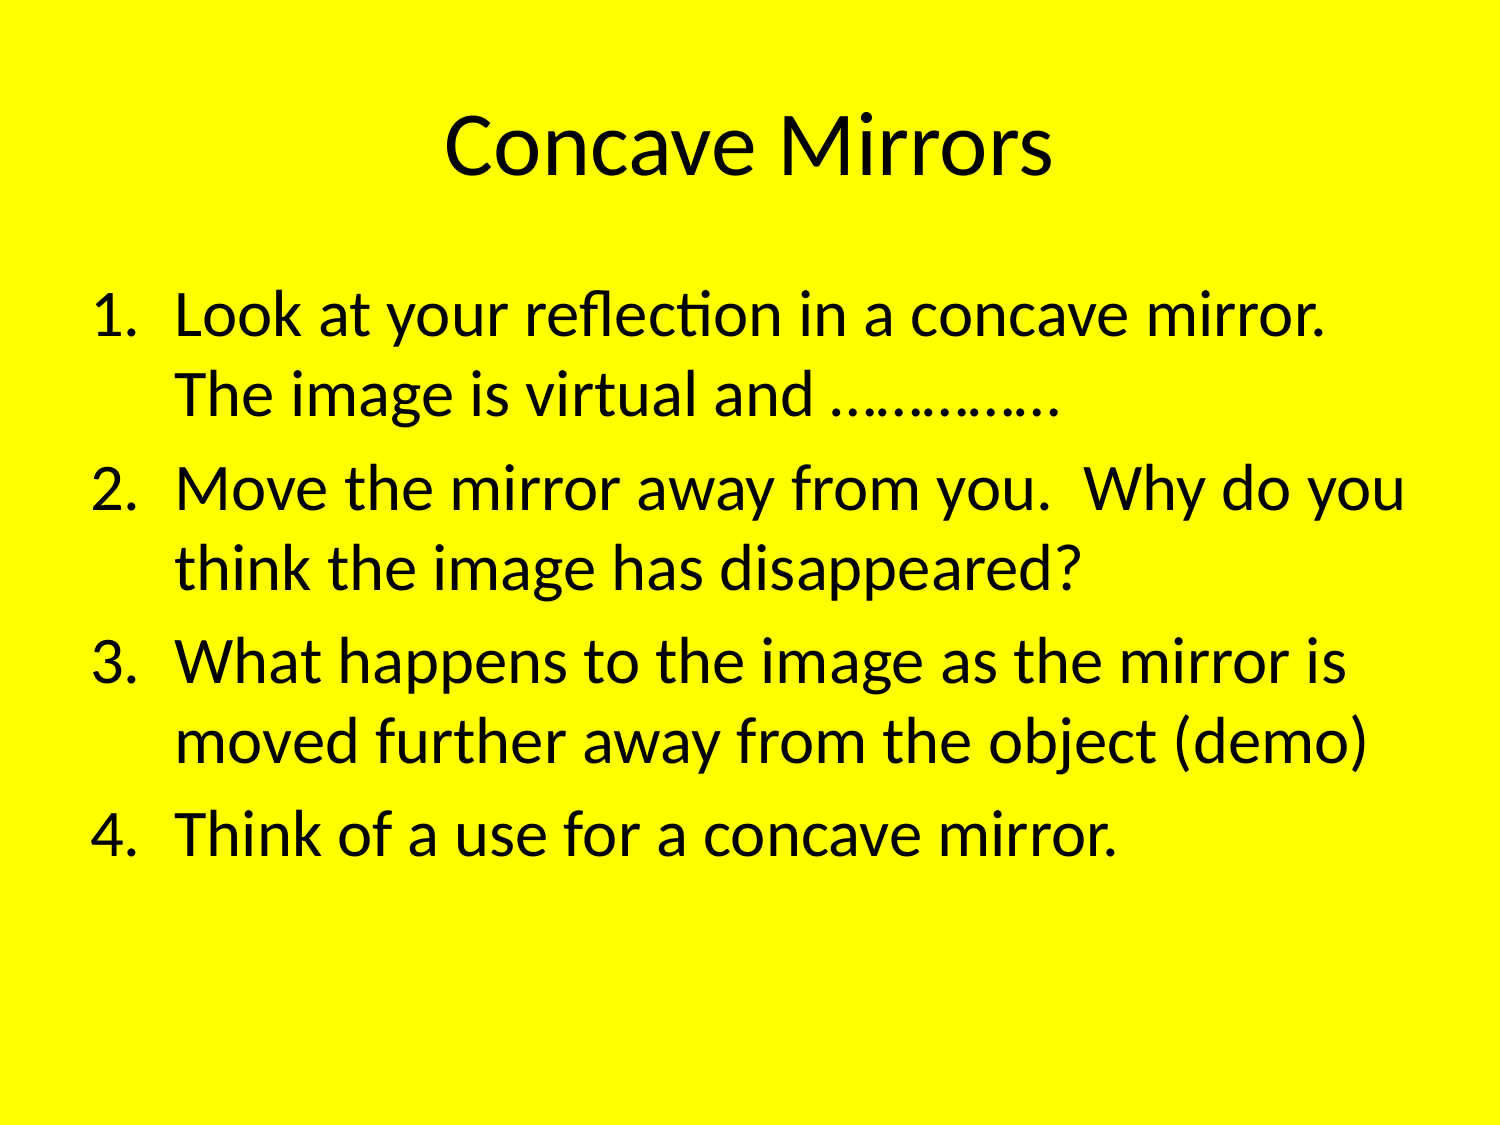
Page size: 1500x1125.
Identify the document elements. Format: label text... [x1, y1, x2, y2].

title Concave Mirrors [75, 45, 1425, 233]
list Look at your reflection in a concave mirror. The image is virtual and …………… Move the mirror away from you. Why do you think the image has disappeared? What happens to the image as the mirror is moved further away from the object (demo) Think of a use for a concave mirror. [75, 262, 1425, 1005]
